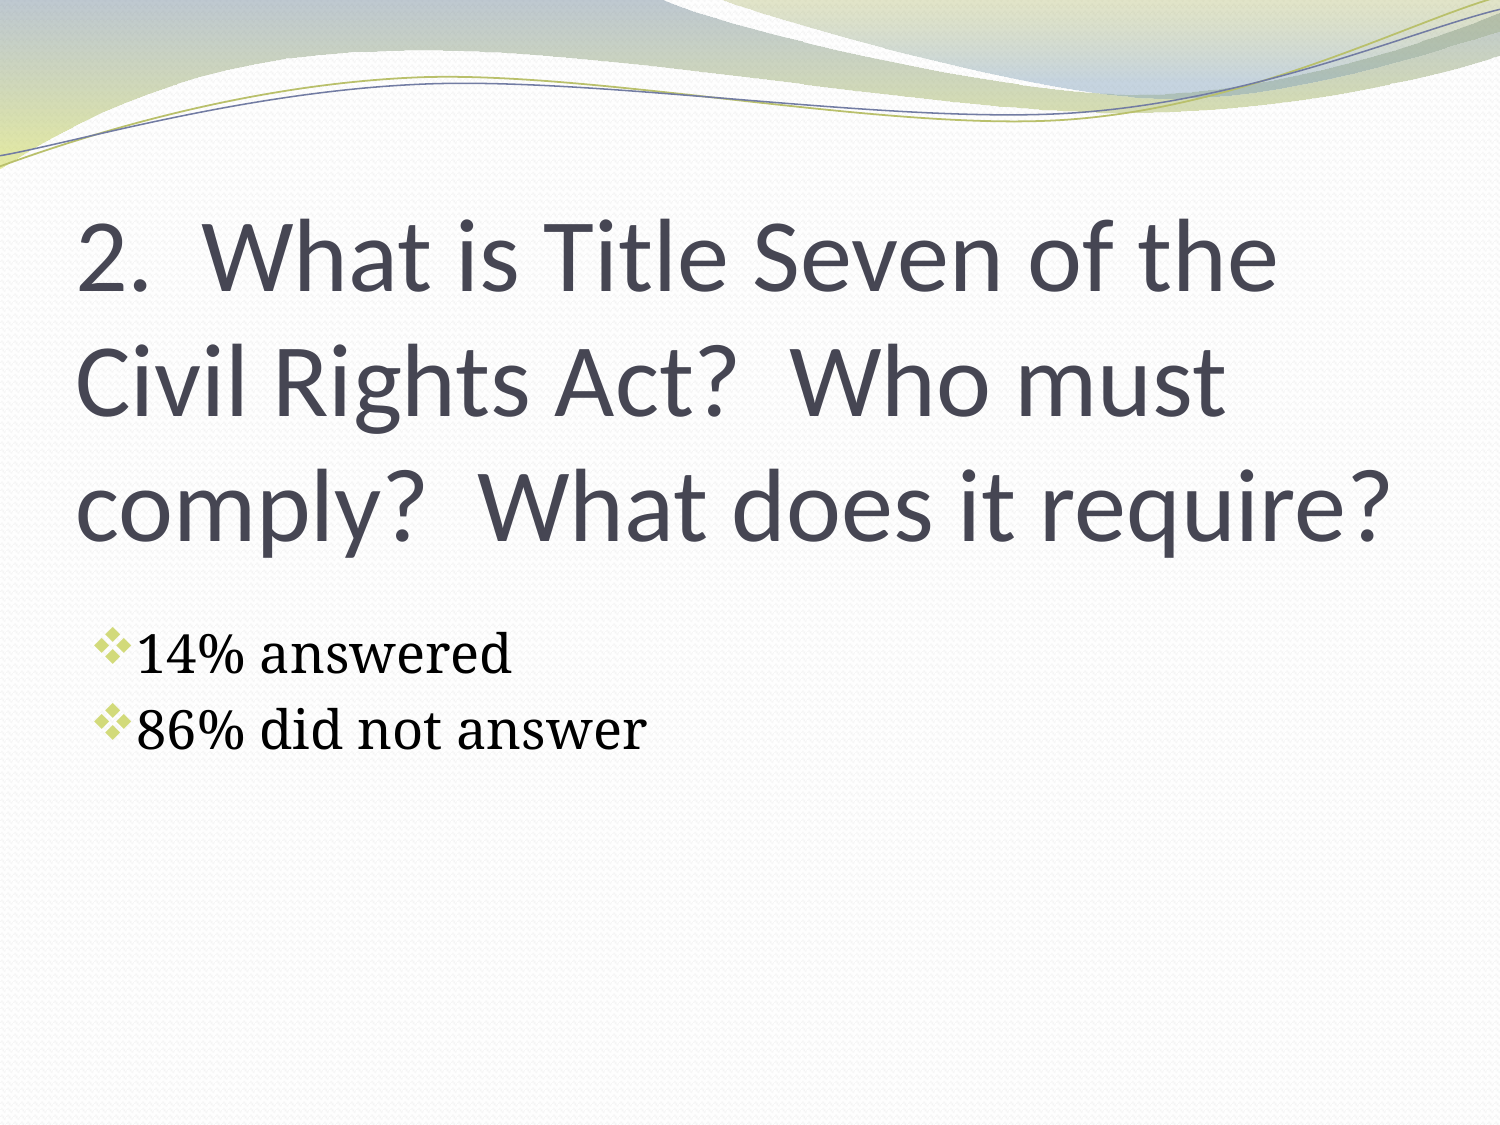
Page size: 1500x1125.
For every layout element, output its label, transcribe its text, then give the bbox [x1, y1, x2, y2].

list 14% answered 86% did not answer [75, 612, 1425, 1038]
title 2. What is Title Seven of the Civil Rights Act? Who must comply? What does it require? [75, 115, 1425, 563]
